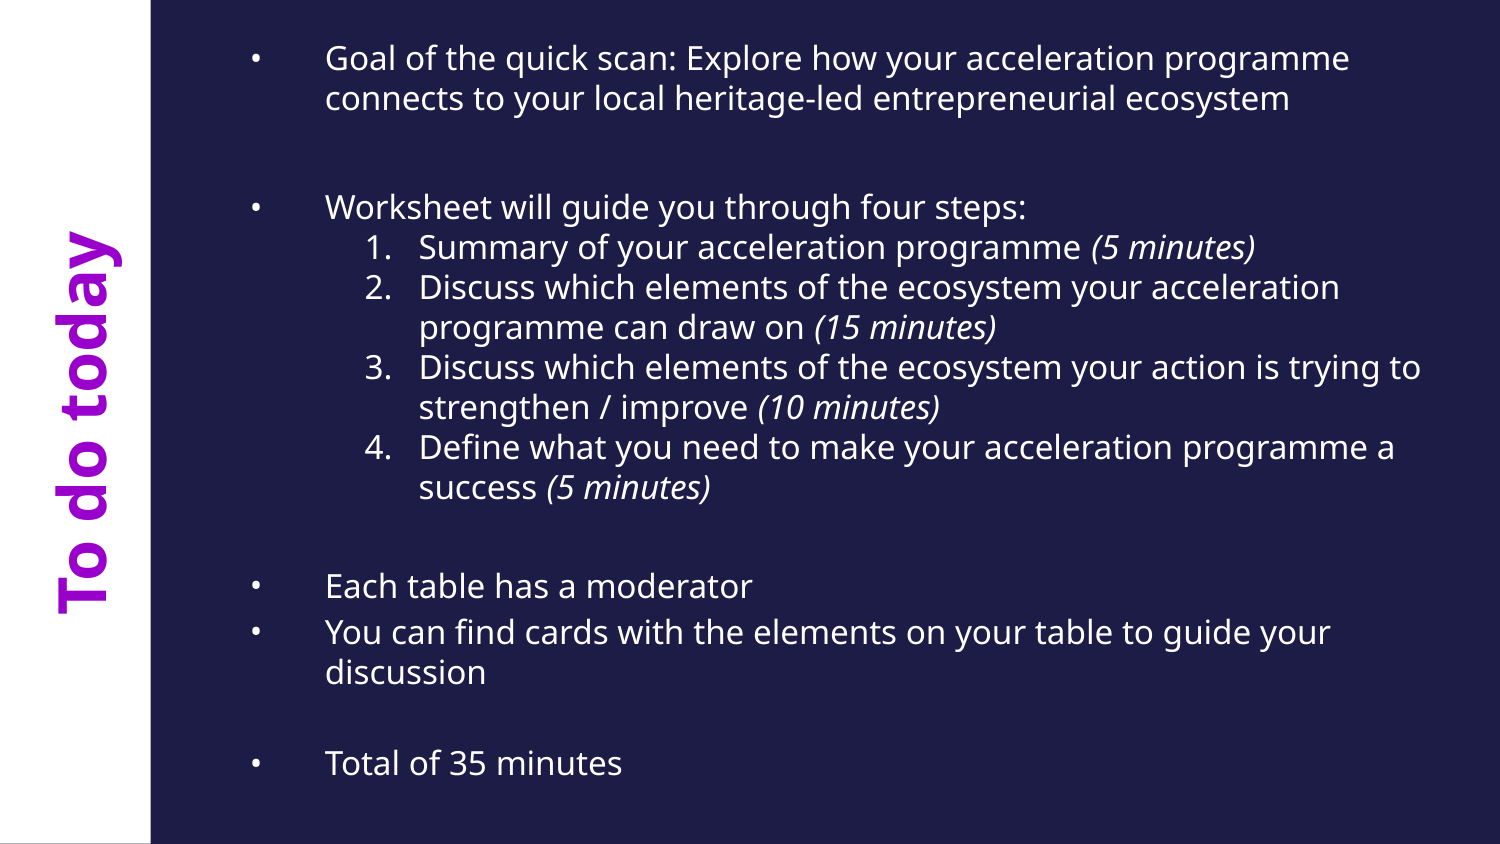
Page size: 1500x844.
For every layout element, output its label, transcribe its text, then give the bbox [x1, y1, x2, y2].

text_box Each table has a moderator You can find cards with the elements on your table to guide your discussion Total of 35 minutes [234, 550, 1435, 798]
list Goal of the quick scan: Explore how your acceleration programme connects to your local heritage-led entrepreneurial ecosystem [234, 29, 1462, 808]
title To do today [32, 52, 128, 795]
text_box Worksheet will guide you through four steps: Summary of your acceleration programme (5 minutes) Discuss which elements of the ecosystem your acceleration programme can draw on (15 minutes) Discuss which elements of the ecosystem your action is trying to strengthen / improve (10 minutes) Define what you need to make your acceleration programme a success (5 minutes) [234, 171, 1452, 521]
